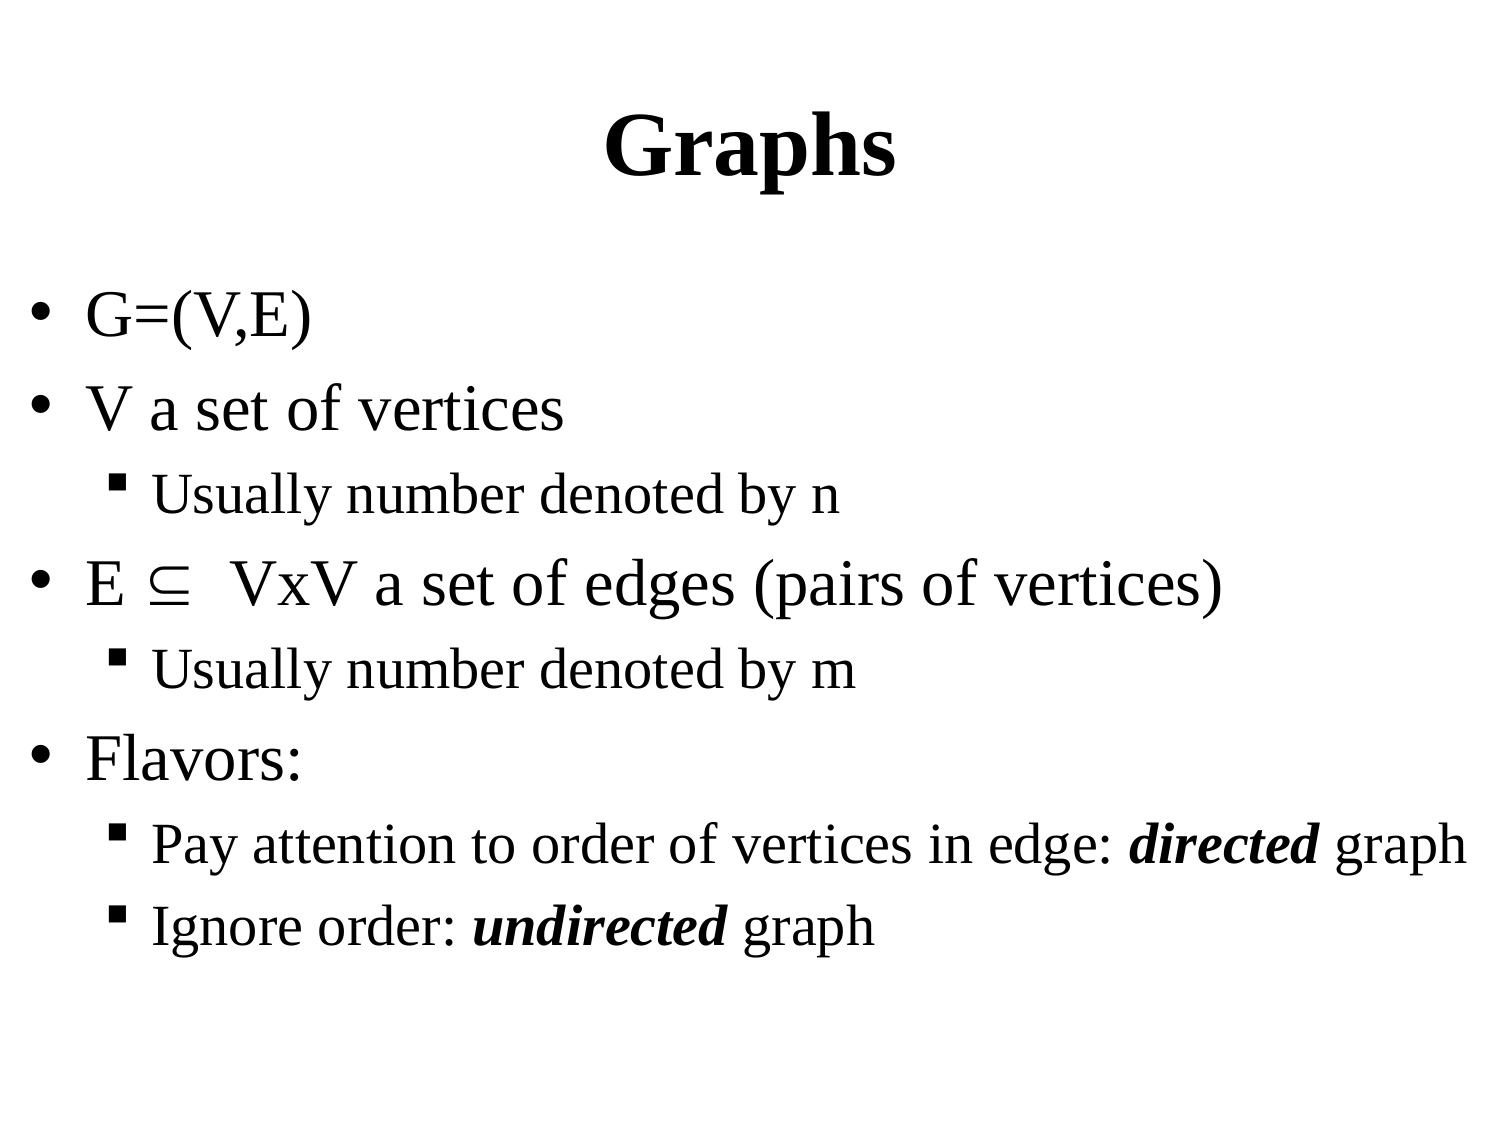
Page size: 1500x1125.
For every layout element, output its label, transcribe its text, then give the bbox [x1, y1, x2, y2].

title Graphs [75, 45, 1425, 233]
list G=(V,E) V a set of vertices Usually number denoted by n E Í VxV a set of edges (pairs of vertices) Usually number denoted by m Flavors: Pay attention to order of vertices in edge: directed graph Ignore order: undirected graph [14, 262, 1490, 1088]
